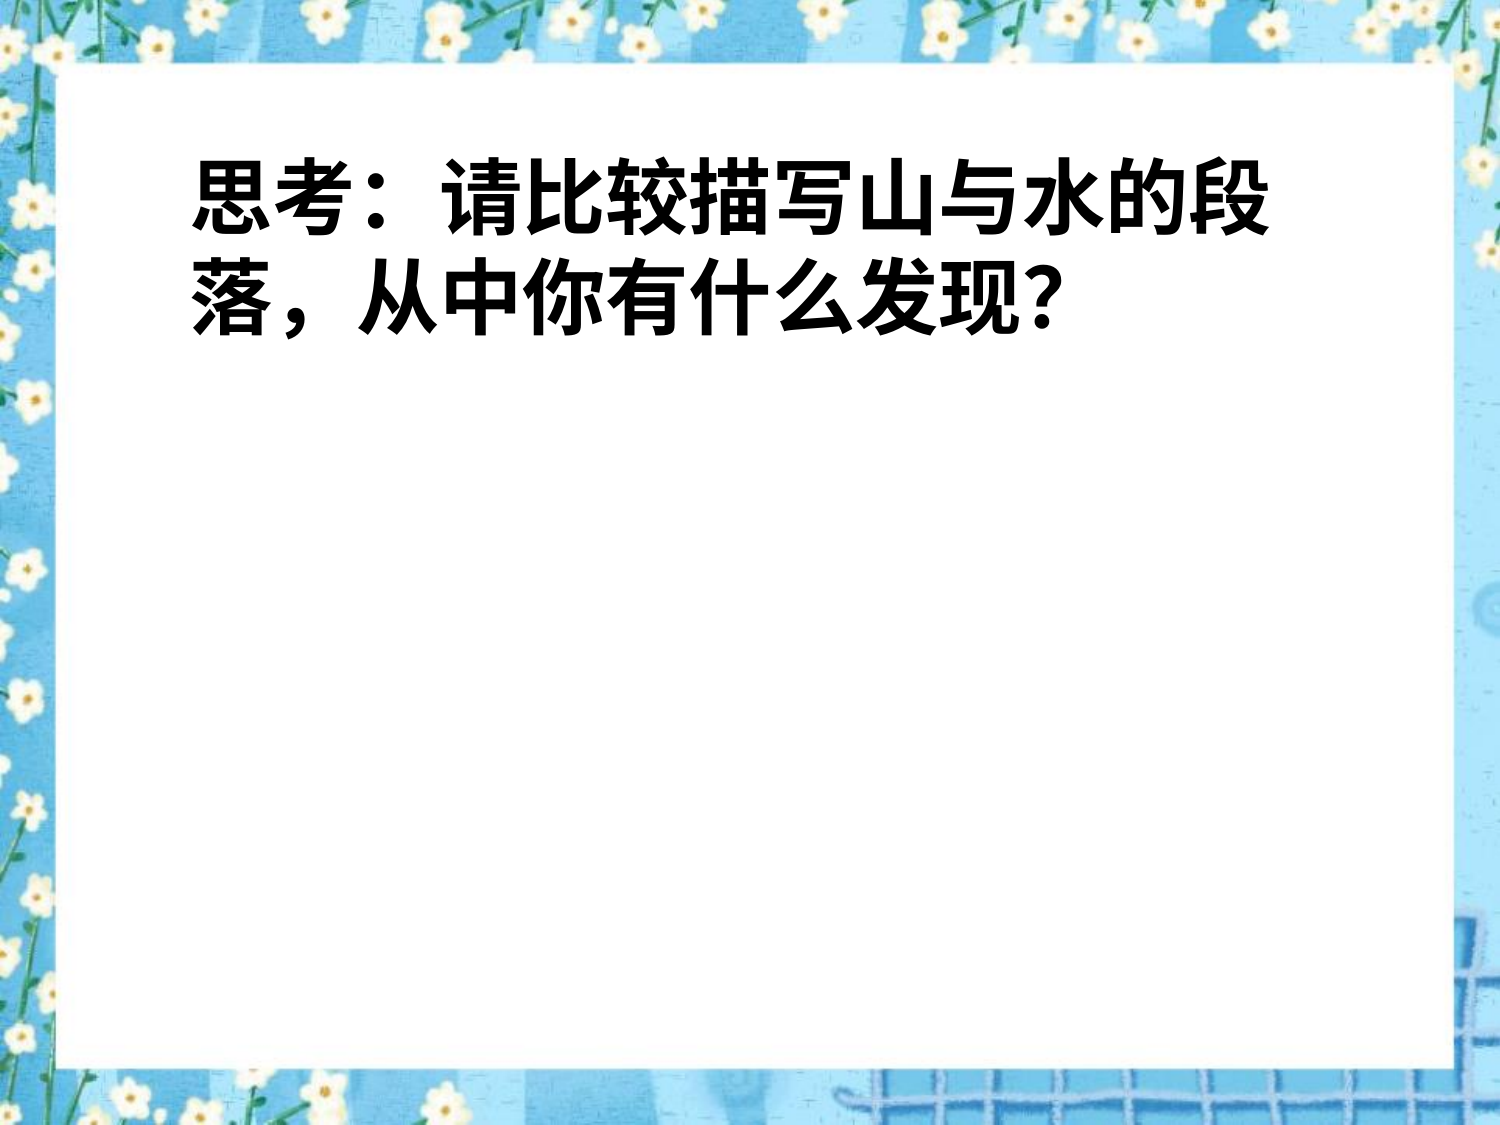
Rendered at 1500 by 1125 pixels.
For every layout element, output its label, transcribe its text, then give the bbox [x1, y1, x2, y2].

picture [0, 0, 1500, 1125]
text_box 思考：请比较描写山与水的段落，从中你有什么发现？ [174, 137, 1363, 353]
